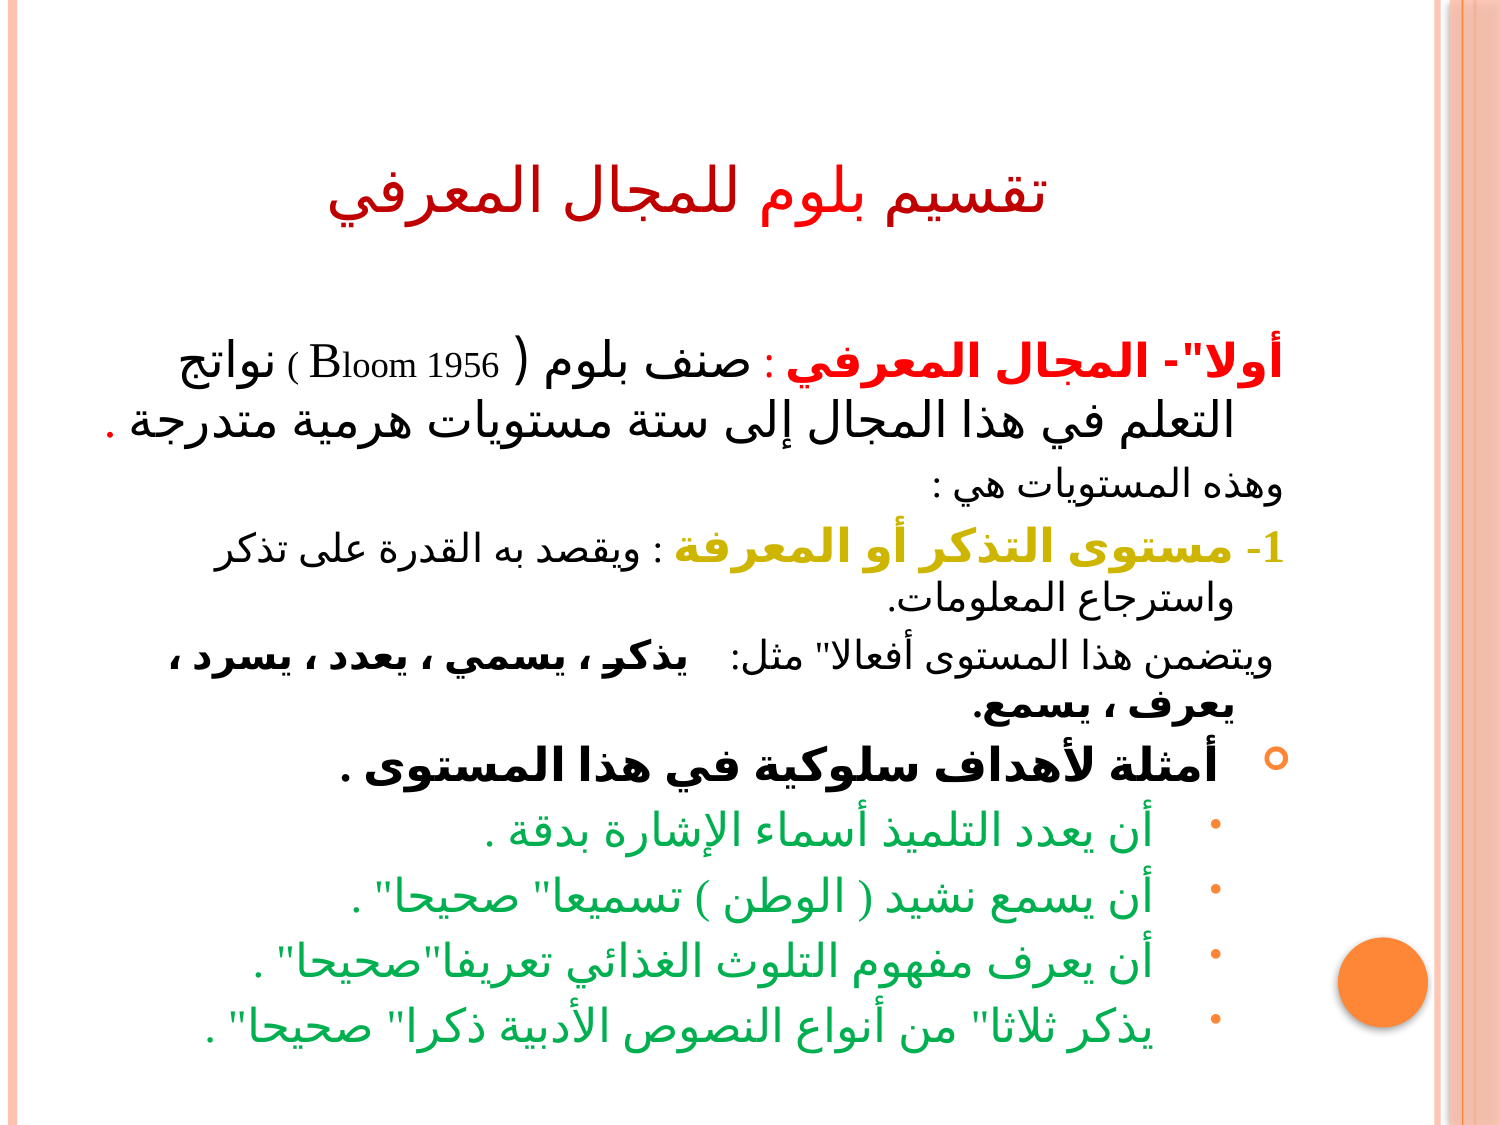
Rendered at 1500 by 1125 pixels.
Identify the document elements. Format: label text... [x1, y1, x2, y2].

list أولا"- المجال المعرفي : صنف بلوم ( Bloom 1956 ) نواتج التعلم في هذا المجال إلى ستة مستويات هرمية متدرجة . وهذه المستويات هي : 1- مستوى التذكر أو المعرفة : ويقصد به القدرة على تذكر واسترجاع المعلومات. ويتضمن هذا المستوى أفعالا" مثل: يذكر ، يسمي ، يعدد ، يسرد ، يعرف ، يسمع. أمثلة لأهداف سلوكية في هذا المستوى . أن يعدد التلميذ أسماء الإشارة بدقة . أن يسمع نشيد ( الوطن ) تسميعا" صحيحا" . أن يعرف مفهوم التلوث الغذائي تعريفا"صحيحا" . يذكر ثلاثا" من أنواع النصوص الأدبية ذكرا" صحيحا" . [75, 262, 1300, 1062]
title تقسيم بلوم للمجال المعرفي [75, 45, 1300, 233]
